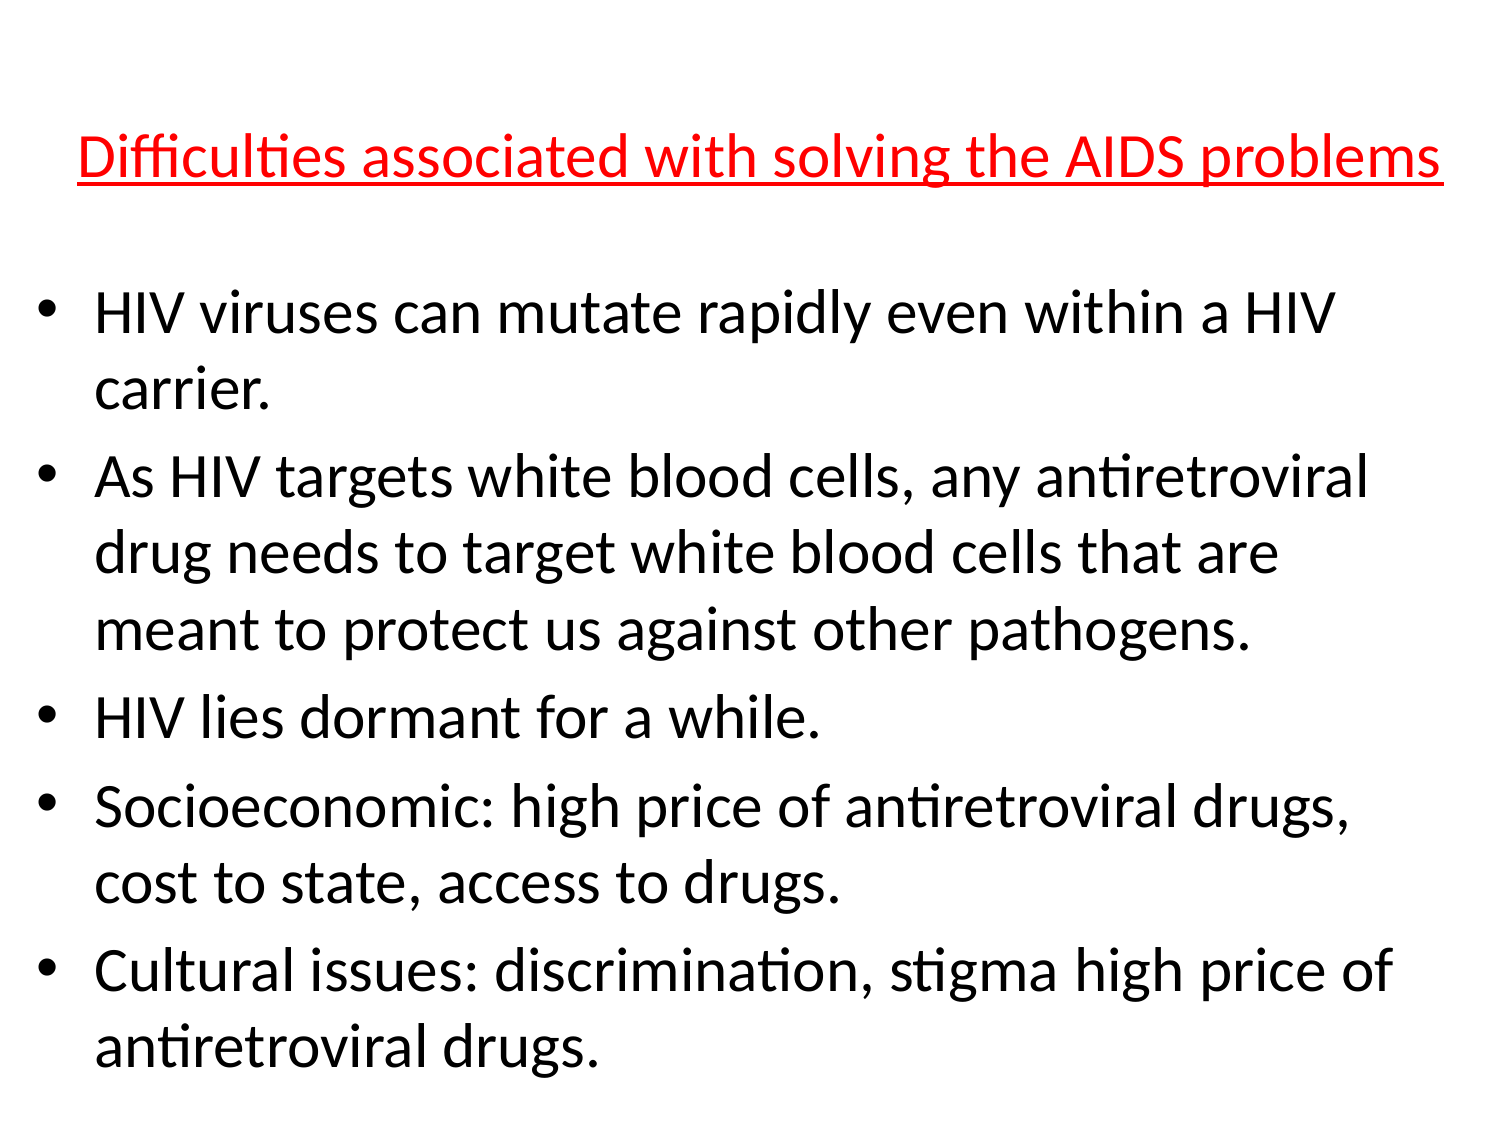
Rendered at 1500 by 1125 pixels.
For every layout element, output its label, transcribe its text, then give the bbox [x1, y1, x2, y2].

list HIV viruses can mutate rapidly even within a HIV carrier. As HIV targets white blood cells, any antiretroviral drug needs to target white blood cells that are meant to protect us against other pathogens. HIV lies dormant for a while. Socioeconomic: high price of antiretroviral drugs, cost to state, access to drugs. Cultural issues: discrimination, stigma high price of antiretroviral drugs. [21, 262, 1456, 1099]
title Difficulties associated with solving the AIDS problems [45, 96, 1476, 284]
